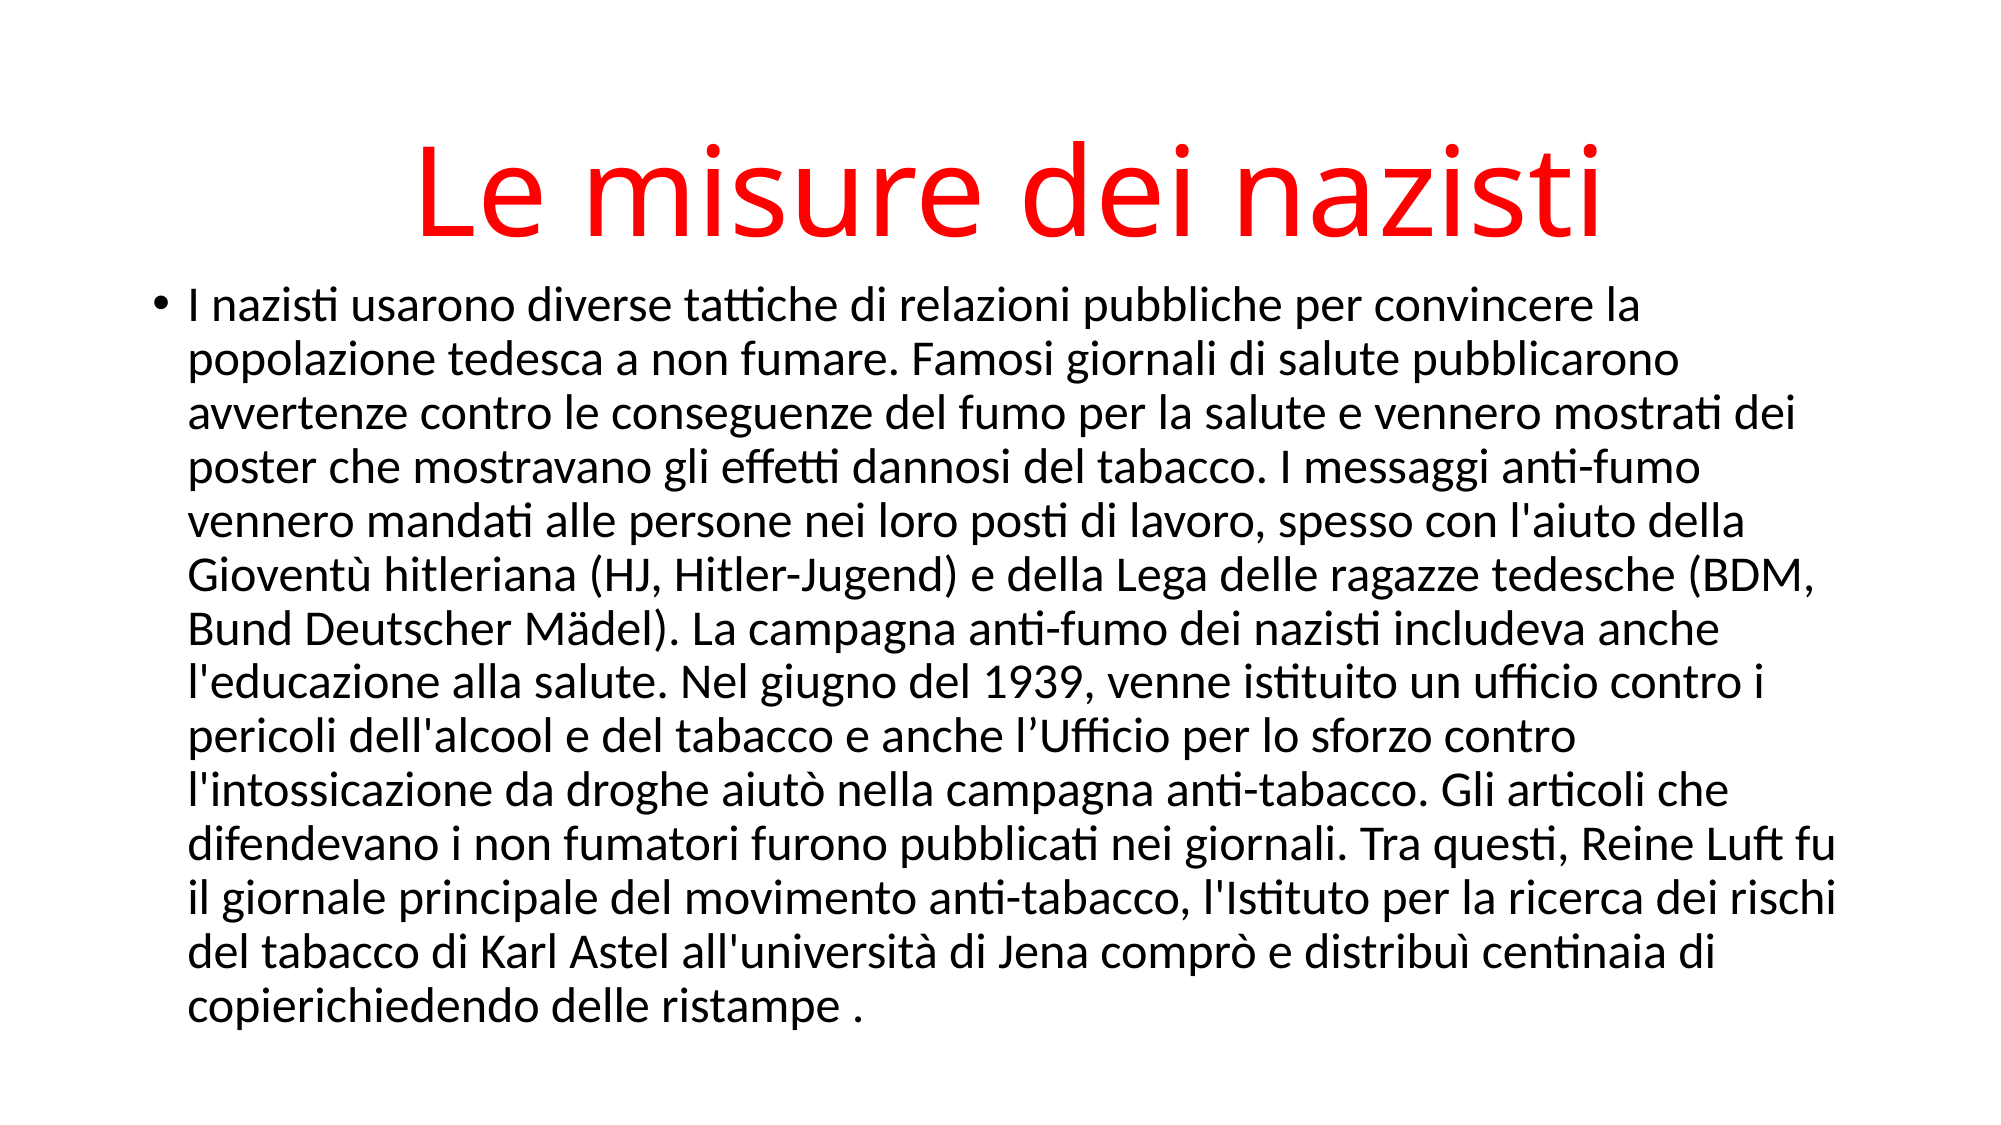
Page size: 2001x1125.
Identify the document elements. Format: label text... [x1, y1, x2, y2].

title Le misure dei nazisti [396, 92, 2000, 300]
list I nazisti usarono diverse tattiche di relazioni pubbliche per convincere la popolazione tedesca a non fumare. Famosi giornali di salute pubblicarono avvertenze contro le conseguenze del fumo per la salute e vennero mostrati dei poster che mostravano gli effetti dannosi del tabacco. I messaggi anti-fumo vennero mandati alle persone nei loro posti di lavoro, spesso con l'aiuto della Gioventù hitleriana (HJ, Hitler-Jugend) e della Lega delle ragazze tedesche (BDM, Bund Deutscher Mädel). La campagna anti-fumo dei nazisti includeva anche l'educazione alla salute. Nel giugno del 1939, venne istituito un ufficio contro i pericoli dell'alcool e del tabacco e anche l’Ufficio per lo sforzo contro l'intossicazione da droghe aiutò nella campagna anti-tabacco. Gli articoli che difendevano i non fumatori furono pubblicati nei giornali. Tra questi, Reine Luft fu il giornale principale del movimento anti-tabacco, l'Istituto per la ricerca dei rischi del tabacco di Karl Astel all'università di Jena comprò e distribuì centinaia di copierichiedendo delle ristampe . [137, 270, 1873, 1048]
